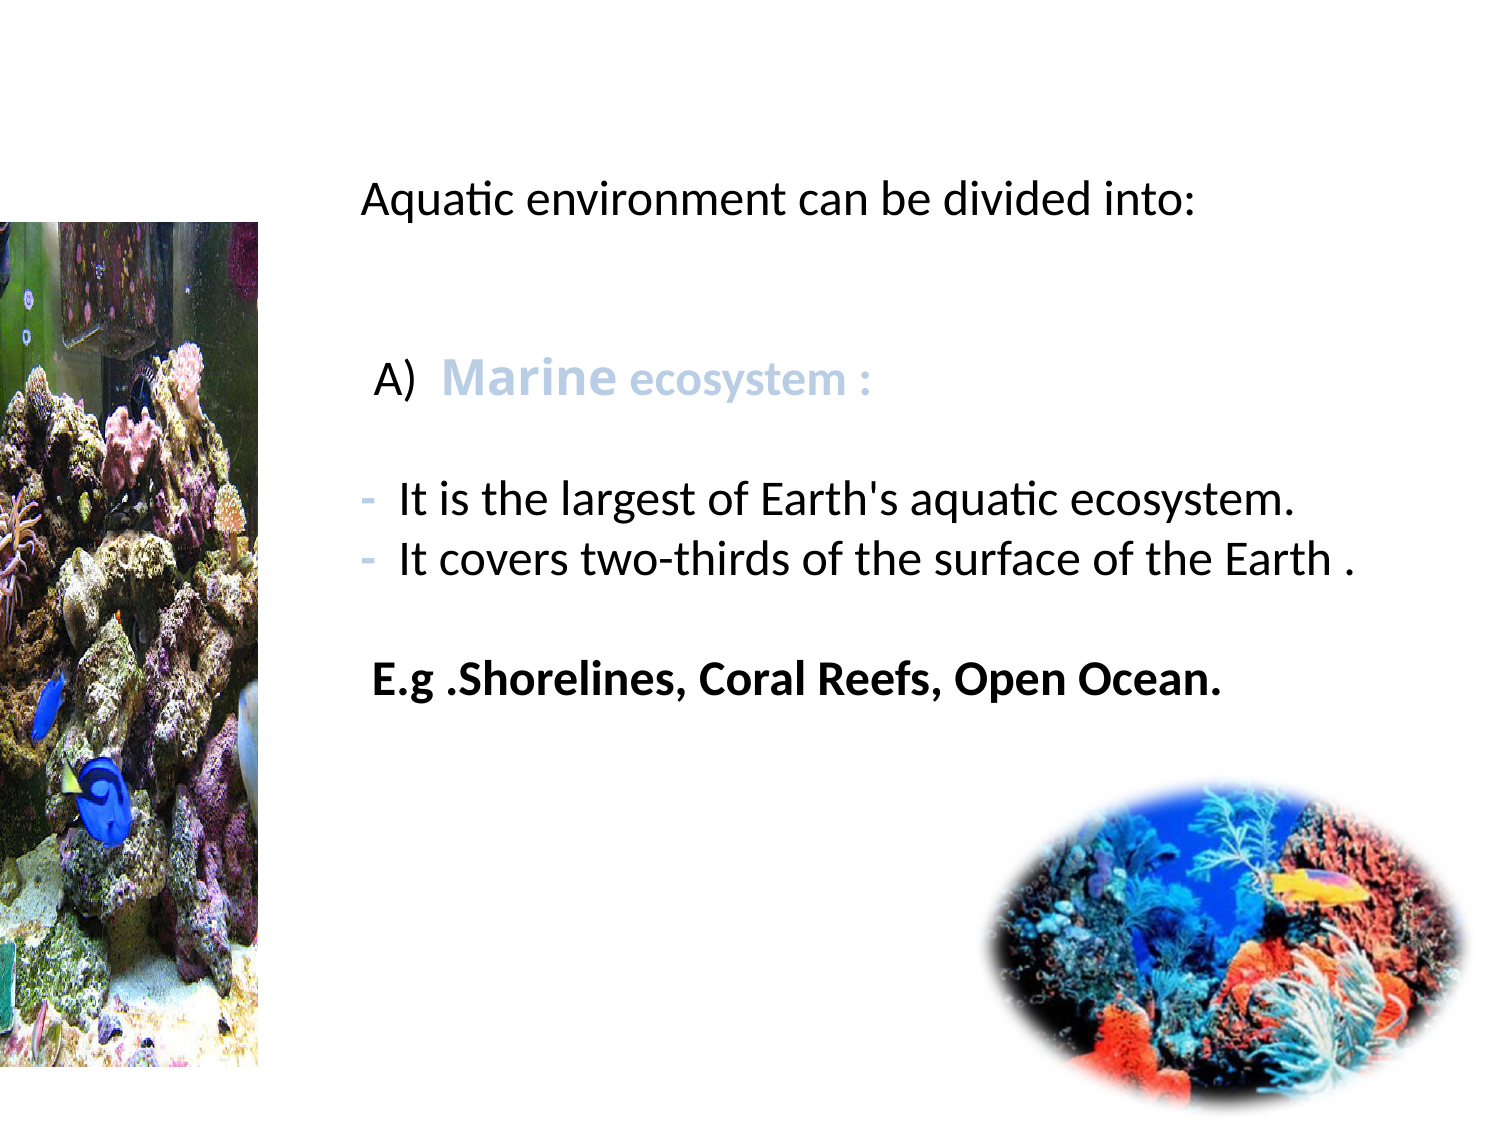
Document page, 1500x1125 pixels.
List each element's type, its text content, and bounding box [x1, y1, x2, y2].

title Aquatic environment can be divided into: A) Marine ecosystem : - It is the largest of Earth's aquatic ecosystem. - It covers two-thirds of the surface of the Earth . E.g .Shorelines, Coral Reefs, Open Ocean. [289, 54, 1449, 1057]
picture [0, 222, 258, 1067]
picture [973, 772, 1477, 1120]
